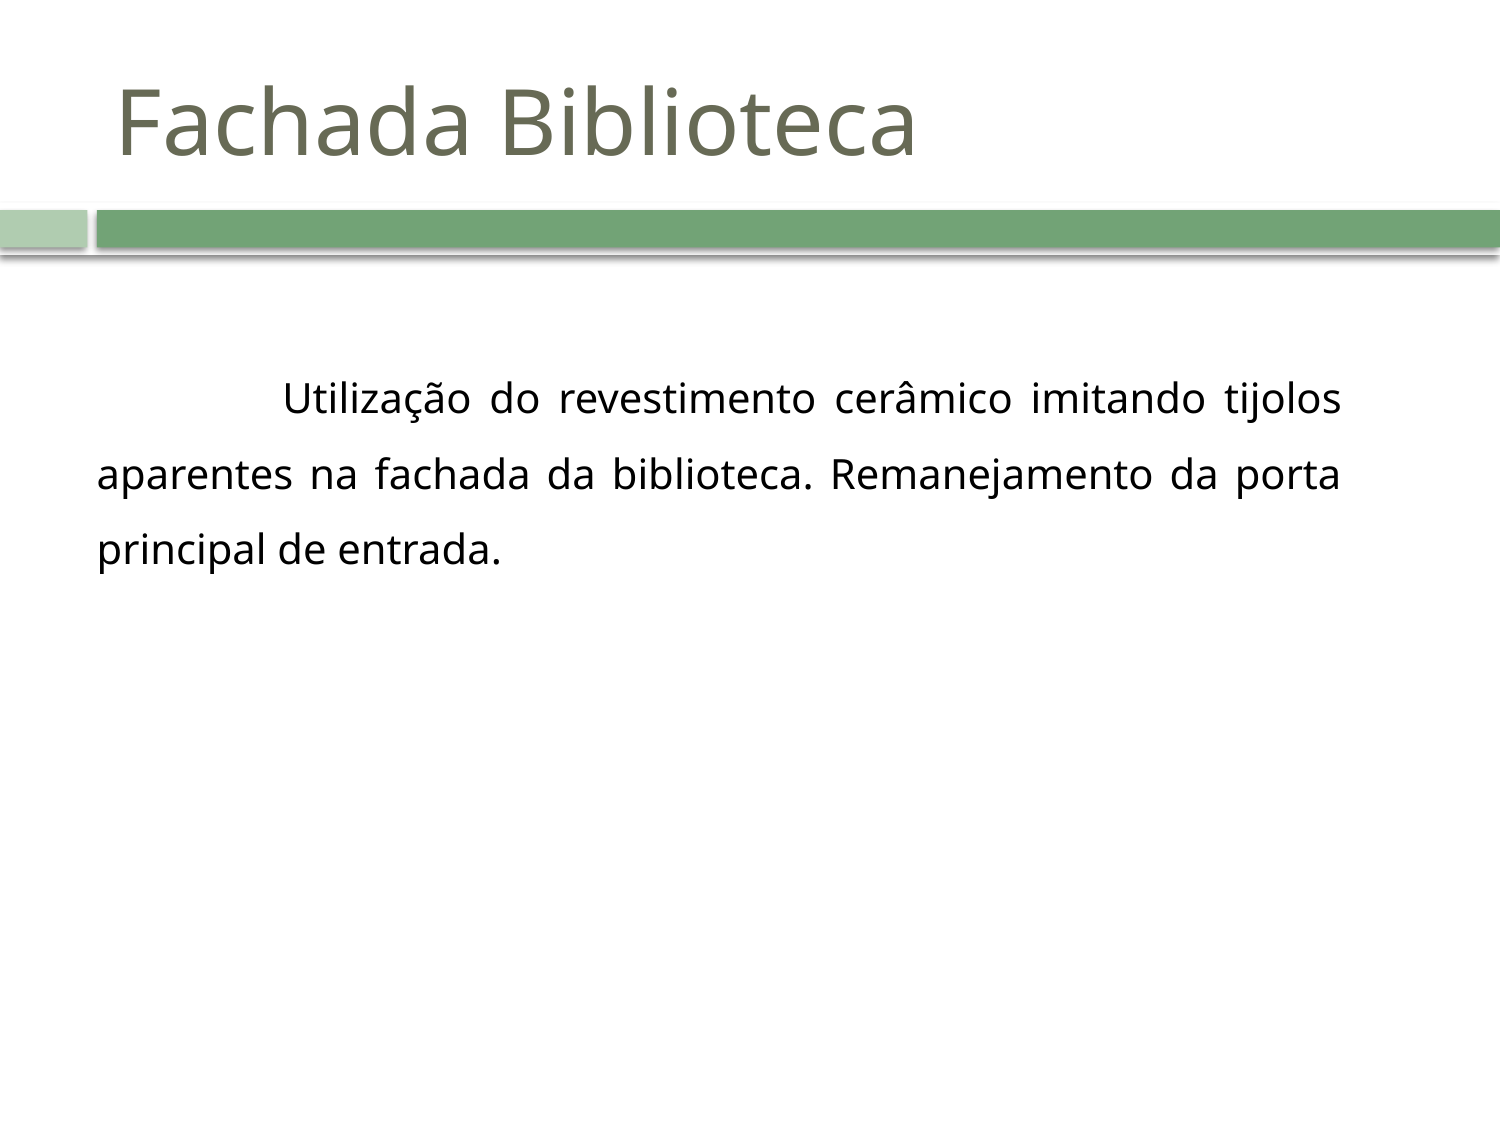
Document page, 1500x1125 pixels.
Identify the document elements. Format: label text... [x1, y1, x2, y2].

title Fachada Biblioteca [99, 37, 1438, 200]
text_box Utilização do revestimento cerâmico imitando tijolos aparentes na fachada da biblioteca. Remanejamento da porta principal de entrada. [81, 339, 1357, 657]
